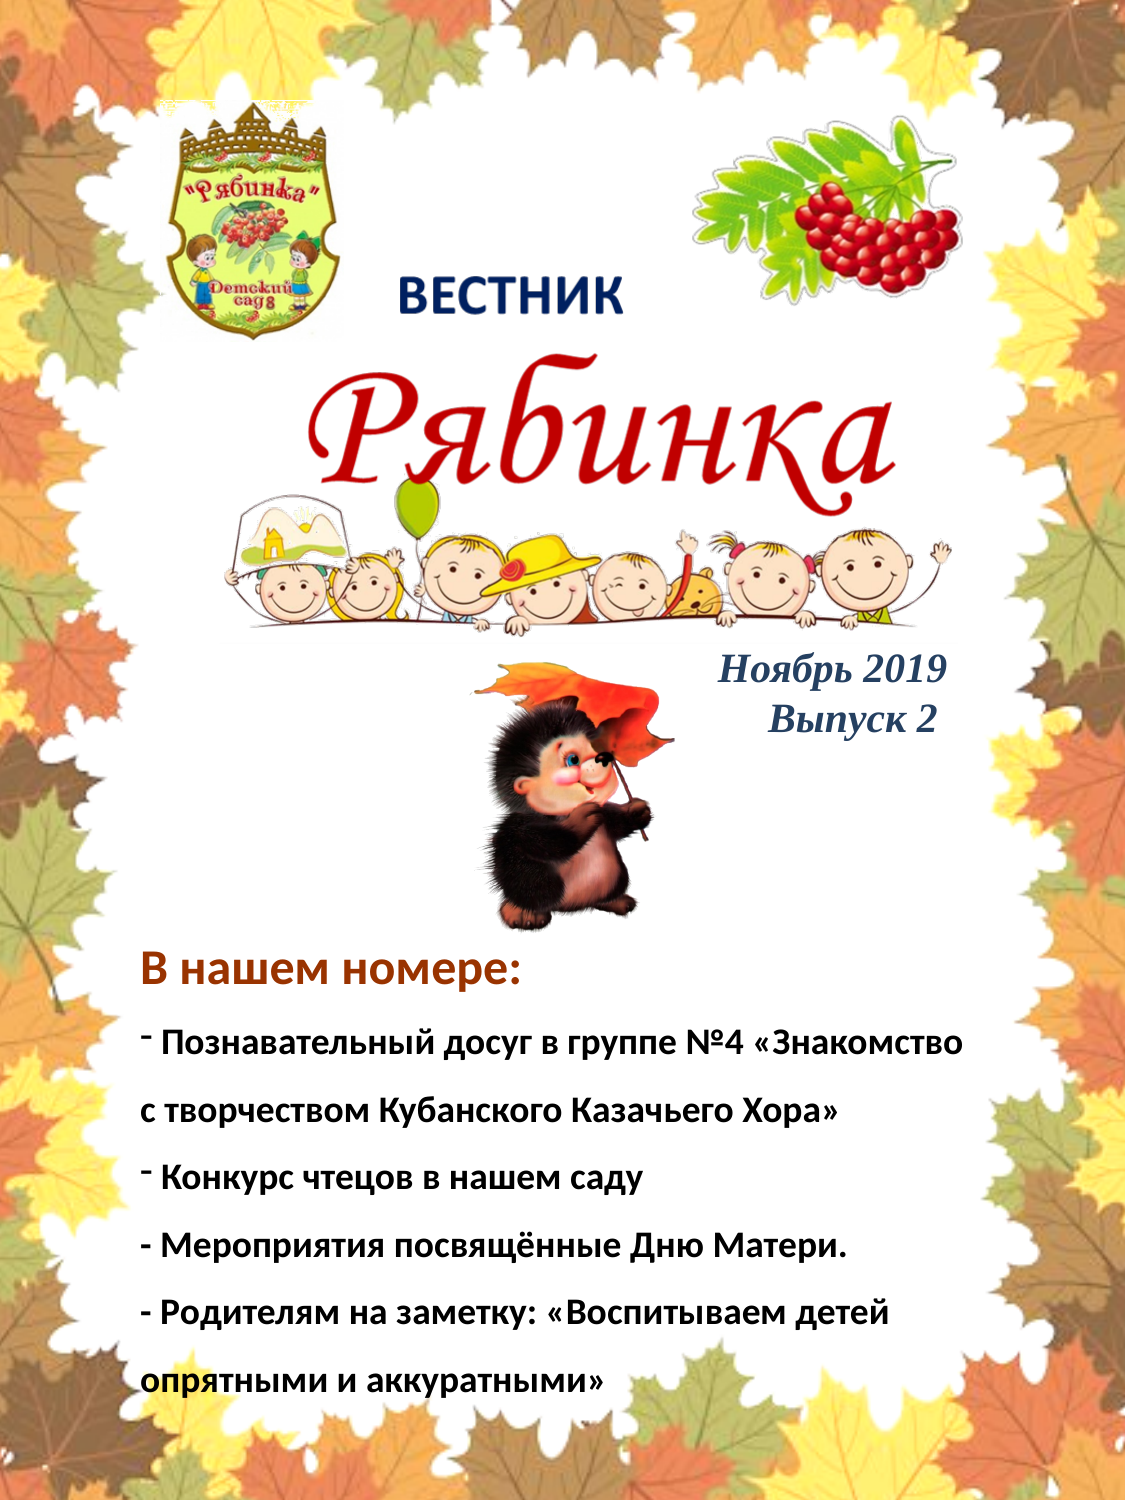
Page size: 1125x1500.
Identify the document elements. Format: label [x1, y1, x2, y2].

text_box [0, 0, 1125, 1500]
